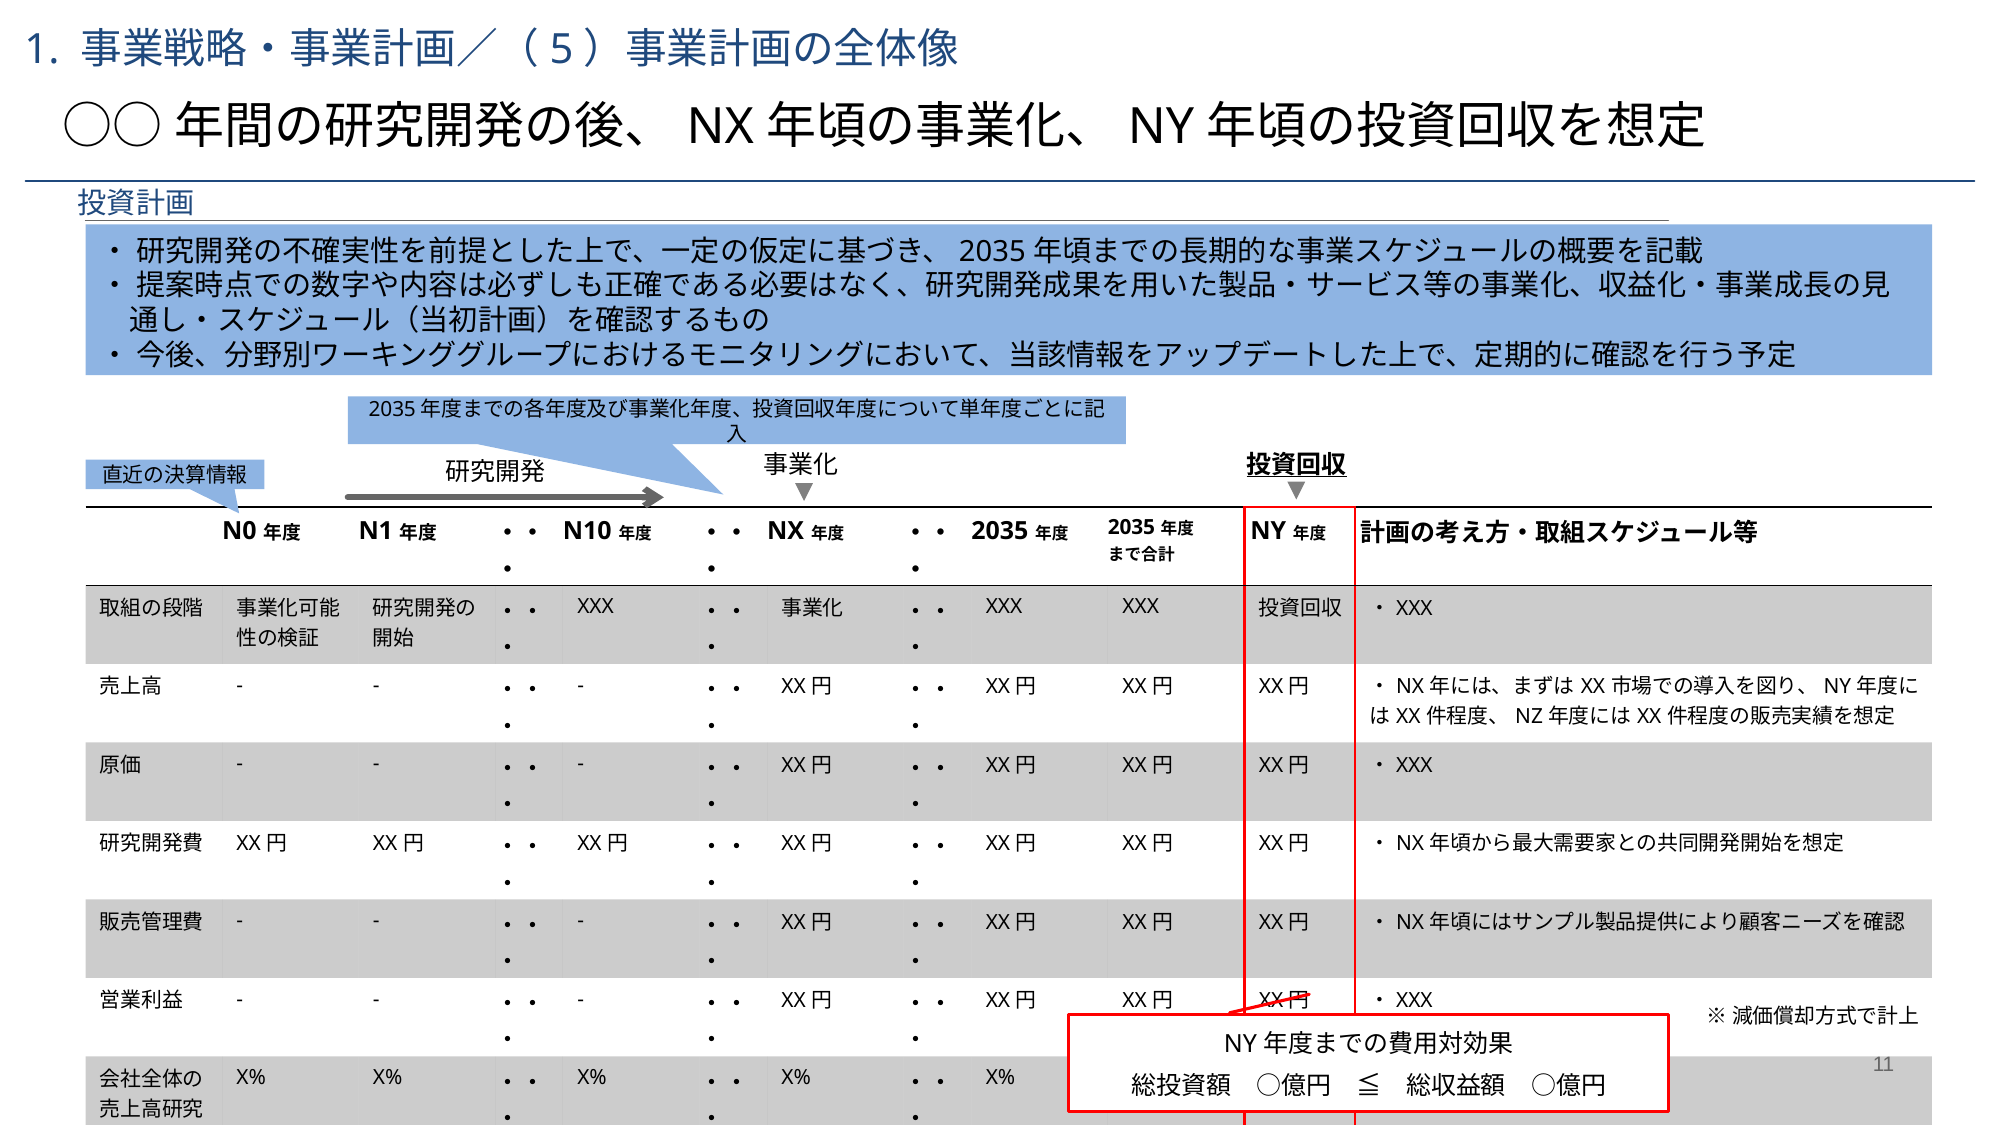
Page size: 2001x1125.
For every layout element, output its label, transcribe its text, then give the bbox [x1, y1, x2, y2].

table_cell XX円 [767, 899, 904, 978]
text_box ○○年間の研究開発の後、NX年頃の事業化、NY年頃の投資回収を想定 [62, 100, 1908, 155]
table_cell - [359, 978, 495, 1056]
table_cell - [563, 978, 699, 1056]
table_cell XX円 [971, 821, 1108, 899]
table_header 2035年度 まで合計 [1108, 508, 1243, 585]
text_box 2035年度までの各年度及び事業化年度、投資回収年度について単年度ごとに記入 [346, 395, 1127, 496]
table_cell XX円 [767, 742, 904, 821]
table_cell ・・・ [904, 664, 971, 742]
table_cell - [359, 664, 495, 742]
table_cell XX円 [1108, 899, 1243, 978]
table_cell XX円 [222, 821, 359, 899]
table_cell - [563, 899, 699, 978]
table_cell 取組の段階 [86, 586, 222, 664]
table_cell - [563, 742, 699, 821]
table_cell 事業化 [767, 586, 904, 664]
table_cell ・NX年には、まずはXX市場での導入を図り、NY年度にはXX件程度、NZ年度にはXX件程度の販売実績を想定 [1356, 664, 1932, 742]
table_header 2035年度 [971, 508, 1108, 585]
table_cell ・XXX [1356, 978, 1932, 1056]
table_header ・・・ [699, 508, 767, 585]
table_cell ・・・ [495, 664, 563, 742]
table_cell 原価 [86, 742, 222, 821]
text_box [794, 482, 814, 502]
table_cell ・・・ [699, 899, 767, 978]
table_header [86, 508, 222, 585]
table_cell - [359, 899, 495, 978]
table_cell ・・・ [495, 742, 563, 821]
table_header NY年度 [1246, 508, 1354, 585]
table_cell X% [767, 1056, 904, 1125]
table_cell XX円 [1108, 742, 1243, 821]
table_cell X% [222, 1056, 359, 1125]
table_cell 投資回収 [1246, 586, 1354, 664]
table_cell XXX [971, 586, 1108, 664]
table_header NX年度 [767, 508, 904, 585]
table_cell X% [1246, 1113, 1354, 1125]
table_cell ・・・ [699, 586, 767, 664]
table_cell XX円 [971, 664, 1108, 742]
table_cell XX円 [1108, 978, 1243, 1014]
table_cell XX円 [971, 742, 1108, 821]
table_cell XX円 [1246, 742, 1354, 821]
table_cell - [222, 899, 359, 978]
table_cell ・・・ [904, 586, 971, 664]
table_cell 販売管理費 [86, 899, 222, 978]
table_cell XX円 [767, 664, 904, 742]
table_cell ・・・ [699, 1056, 767, 1125]
text_box 研究開発 [430, 498, 582, 508]
table_cell ・・・ [699, 978, 767, 1056]
table_cell - [563, 664, 699, 742]
table_cell XXX [563, 586, 699, 664]
table_cell ・・・ [904, 821, 971, 899]
text_box 1. 事業戦略・事業計画／（5）事業計画の全体像 [24, 28, 1818, 74]
table_cell XX円 [1246, 899, 1354, 978]
table_header ・・・ [495, 508, 563, 585]
table_cell XXX [1108, 586, 1243, 664]
table_header N10年度 [563, 508, 699, 585]
text_box 直近の決算情報 [84, 458, 266, 515]
table_cell XX円 [971, 899, 1108, 978]
table_cell ・・・ [495, 821, 563, 899]
table_cell 研究開発費 [86, 821, 222, 899]
table_cell ・・・ [495, 586, 563, 664]
table_cell ・・・ [495, 899, 563, 978]
table_cell XX円 [1246, 821, 1354, 899]
table_cell XX円 [1108, 821, 1243, 899]
text_box 投資回収 [1231, 426, 1344, 501]
table_cell 研究開発の開始 [359, 586, 495, 664]
text_box ※減価償却方式で計上 [1691, 991, 1933, 1039]
table_cell ・・・ [904, 899, 971, 978]
table_cell - [359, 742, 495, 821]
table_cell ・XXX [1356, 586, 1932, 664]
table_cell XX円 [1246, 978, 1354, 1014]
text_box 研究開発 [430, 446, 582, 496]
table_cell - [222, 664, 359, 742]
text_box 事業化 [748, 446, 861, 501]
table_cell XX円 [767, 821, 904, 899]
table_cell ・・・ [904, 742, 971, 821]
table_cell ・NX年頃から最大需要家との共同開発開始を想定 [1356, 821, 1932, 899]
table_cell X% [359, 1056, 495, 1125]
table_cell X% [563, 1056, 699, 1125]
table_cell XX円 [1108, 664, 1243, 742]
text_box NY年度までの費用対効果 総投資額 ○億円 ≦ 総収益額 ○億円 [1068, 993, 1669, 1113]
table_cell ・XXX [1356, 1056, 1932, 1125]
table_cell ・・・ [699, 742, 767, 821]
text_box ・ 研究開発の不確実性を前提とした上で、一定の仮定に基づき、2035年頃までの長期的な事業スケジュールの概要を記載 ・ 提案時点での数字や内容は必ずしも正確である必要はなく、研究開発成果を用いた製品・サービス等の事業化、収益化・事業成長の見通し・スケジュール（当初計画）を確認するもの ・ 今後、分野別ワーキンググループにおけるモニタリングにおいて、当該情報をアップデートした上で、定期的に確認を行う予定 [85, 223, 1933, 376]
text_box [1286, 480, 1306, 501]
table_header N0年度 [222, 508, 359, 585]
table_cell ・・・ [699, 821, 767, 899]
table_cell ・XXX [1356, 742, 1932, 821]
table_cell ・・・ [699, 664, 767, 742]
table_cell X% [971, 1056, 1108, 1125]
table_cell XX円 [359, 821, 495, 899]
table_header N1年度 [359, 508, 495, 585]
table_cell - [222, 978, 359, 1056]
table_header ・・・ [904, 508, 971, 585]
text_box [62, 184, 1669, 221]
table_cell XX円 [563, 821, 699, 899]
table_cell ・NX年頃にはサンプル製品提供により顧客ニーズを確認 [1356, 899, 1932, 978]
table_cell ・・・ [904, 1056, 971, 1125]
table_header 計画の考え方・取組スケジュール等 [1356, 508, 1932, 585]
table_cell XXX [1108, 1113, 1243, 1125]
table_cell XX円 [767, 978, 904, 1056]
table_cell 会社全体の 売上高研究開発費比率 [86, 1056, 222, 1125]
table_cell XX円 [1246, 664, 1354, 742]
table_cell ・・・ [904, 978, 971, 1056]
table_cell - [222, 742, 359, 821]
table_cell ・・・ [495, 978, 563, 1056]
table_cell 事業化可能性の検証 [222, 586, 359, 664]
table_cell ・・・ [495, 1056, 563, 1125]
table_cell 売上高 [86, 664, 222, 742]
table_cell XX円 [971, 978, 1108, 1056]
table_cell 営業利益 [86, 978, 222, 1056]
